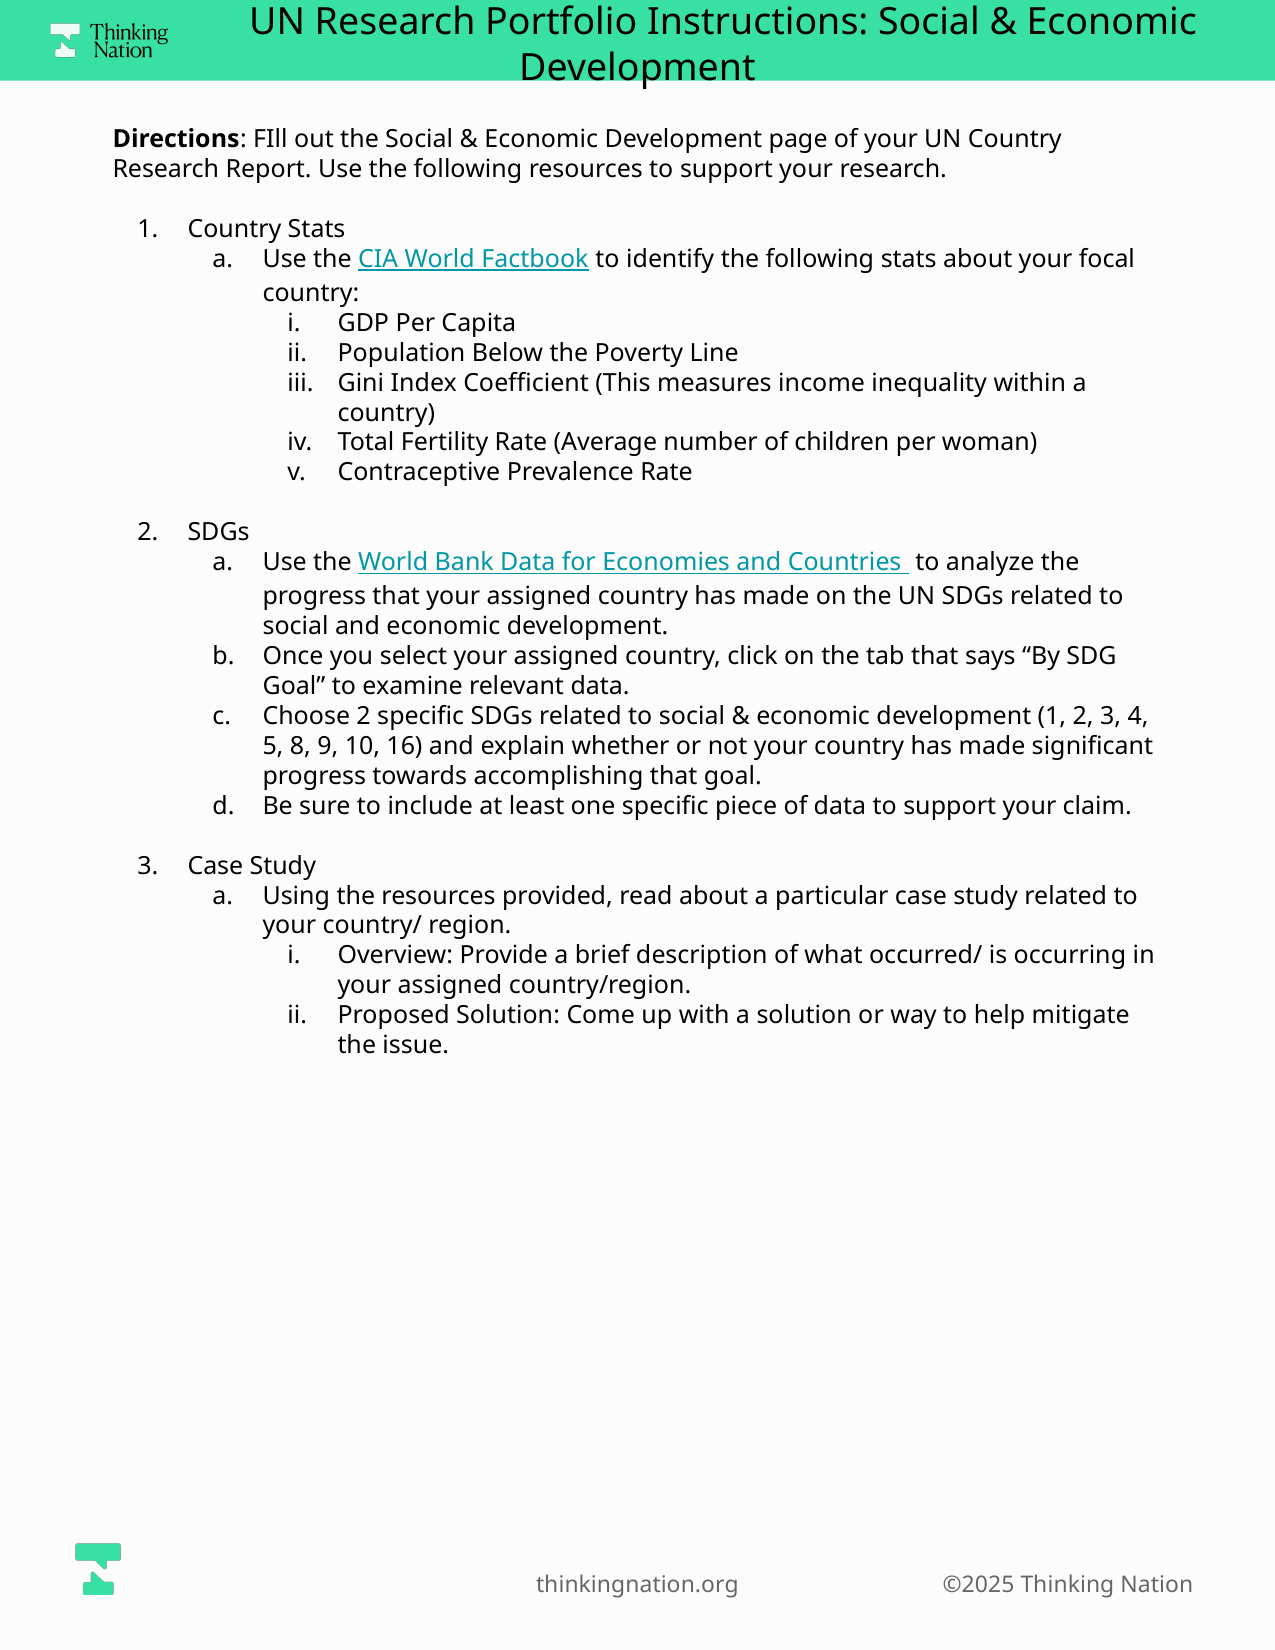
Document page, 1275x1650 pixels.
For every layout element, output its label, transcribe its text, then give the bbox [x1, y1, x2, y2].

text_box Directions: FIll out the Social & Economic Development page of your UN Country Research Report. Use the following resources to support your research. Country Stats Use the CIA World Factbook to identify the following stats about your focal country: GDP Per Capita Population Below the Poverty Line Gini Index Coefficient (This measures income inequality within a country) Total Fertility Rate (Average number of children per woman) Contraceptive Prevalence Rate SDGs Use the World Bank Data for Economies and Countries to analyze the progress that your assigned country has made on the UN SDGs related to social and economic development. Once you select your assigned country, click on the tab that says “By SDG Goal” to examine relevant data. Choose 2 specific SDGs related to social & economic development (1, 2, 3, 4, 5, 8, 9, 10, 16) and explain whether or not your country has made significant progress towards accomplishing that goal. Be sure to include at least one specific piece of data to support your claim. Case Study Using the resources provided, read about a particular case study related to your country/ region. Overview: Provide a brief description of what occurred/ is occurring in your assigned country/region. Proposed Solution: Come up with a solution or way to help mitigate the issue. [97, 107, 1178, 1583]
picture [62, 1533, 134, 1605]
text_box UN Research Portfolio Instructions: Social & Economic Development [0, 0, 1275, 81]
text_box thinkingnation.org [486, 1583, 789, 1605]
text_box ©2025 Thinking Nation [907, 1553, 1210, 1605]
picture [36, 12, 172, 69]
